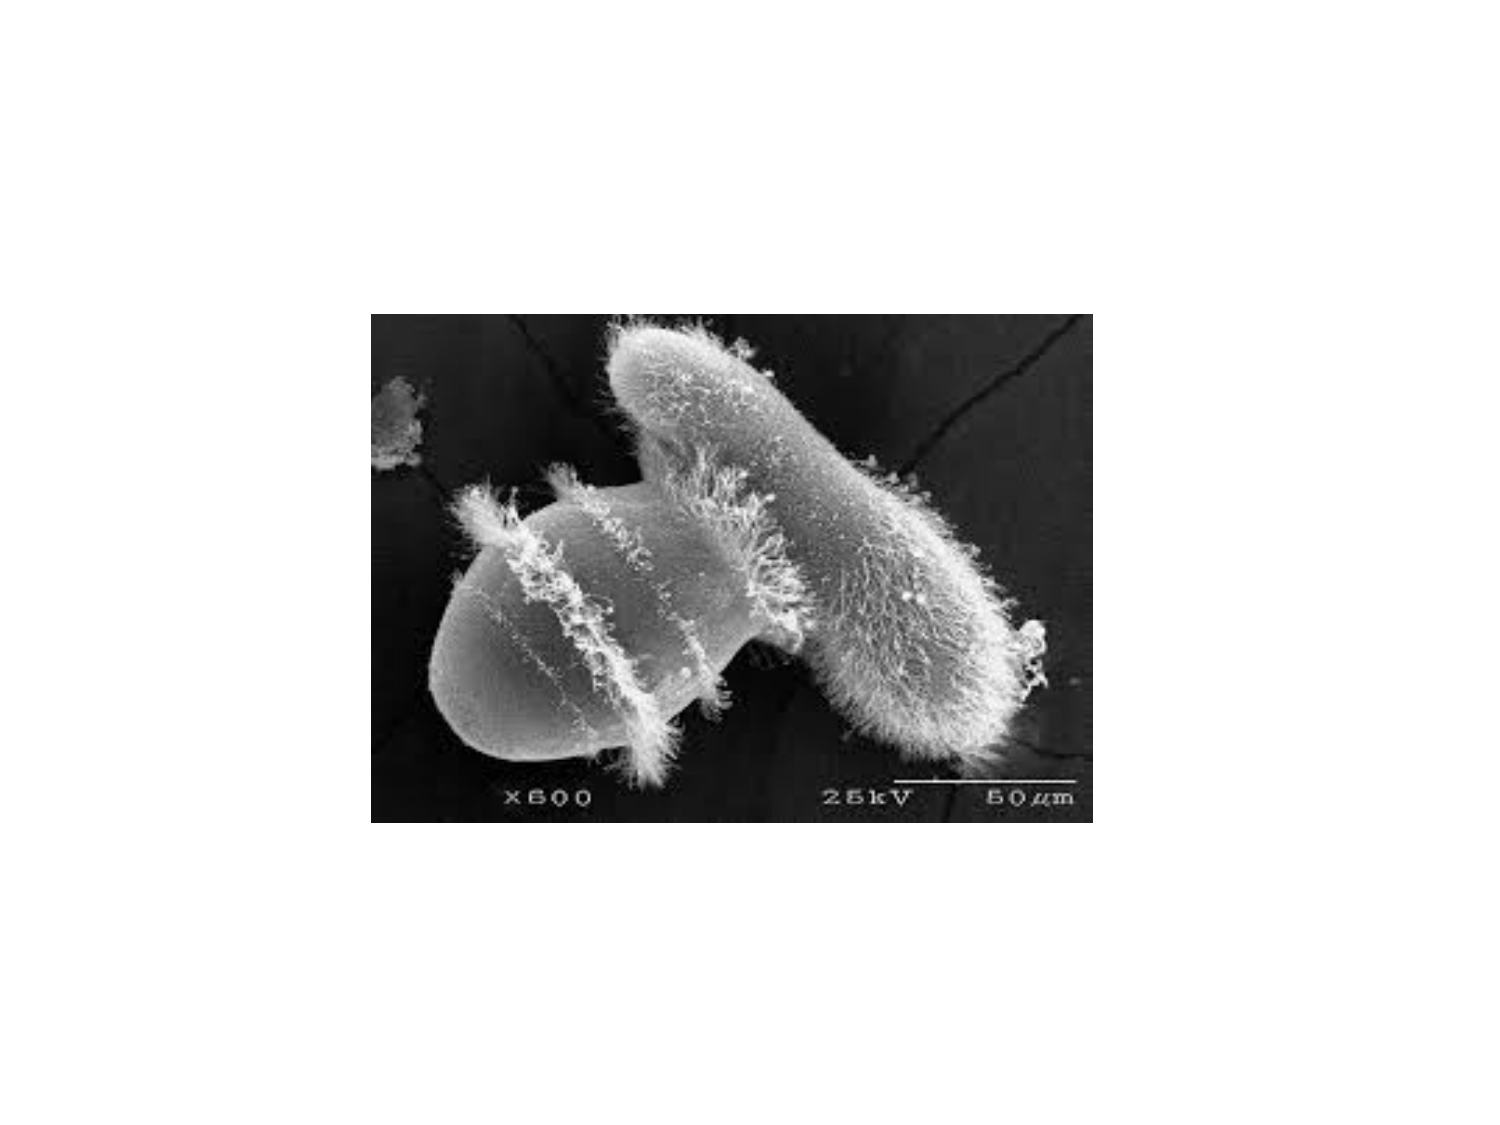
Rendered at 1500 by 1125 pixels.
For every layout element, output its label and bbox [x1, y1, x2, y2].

picture [371, 314, 1093, 823]
